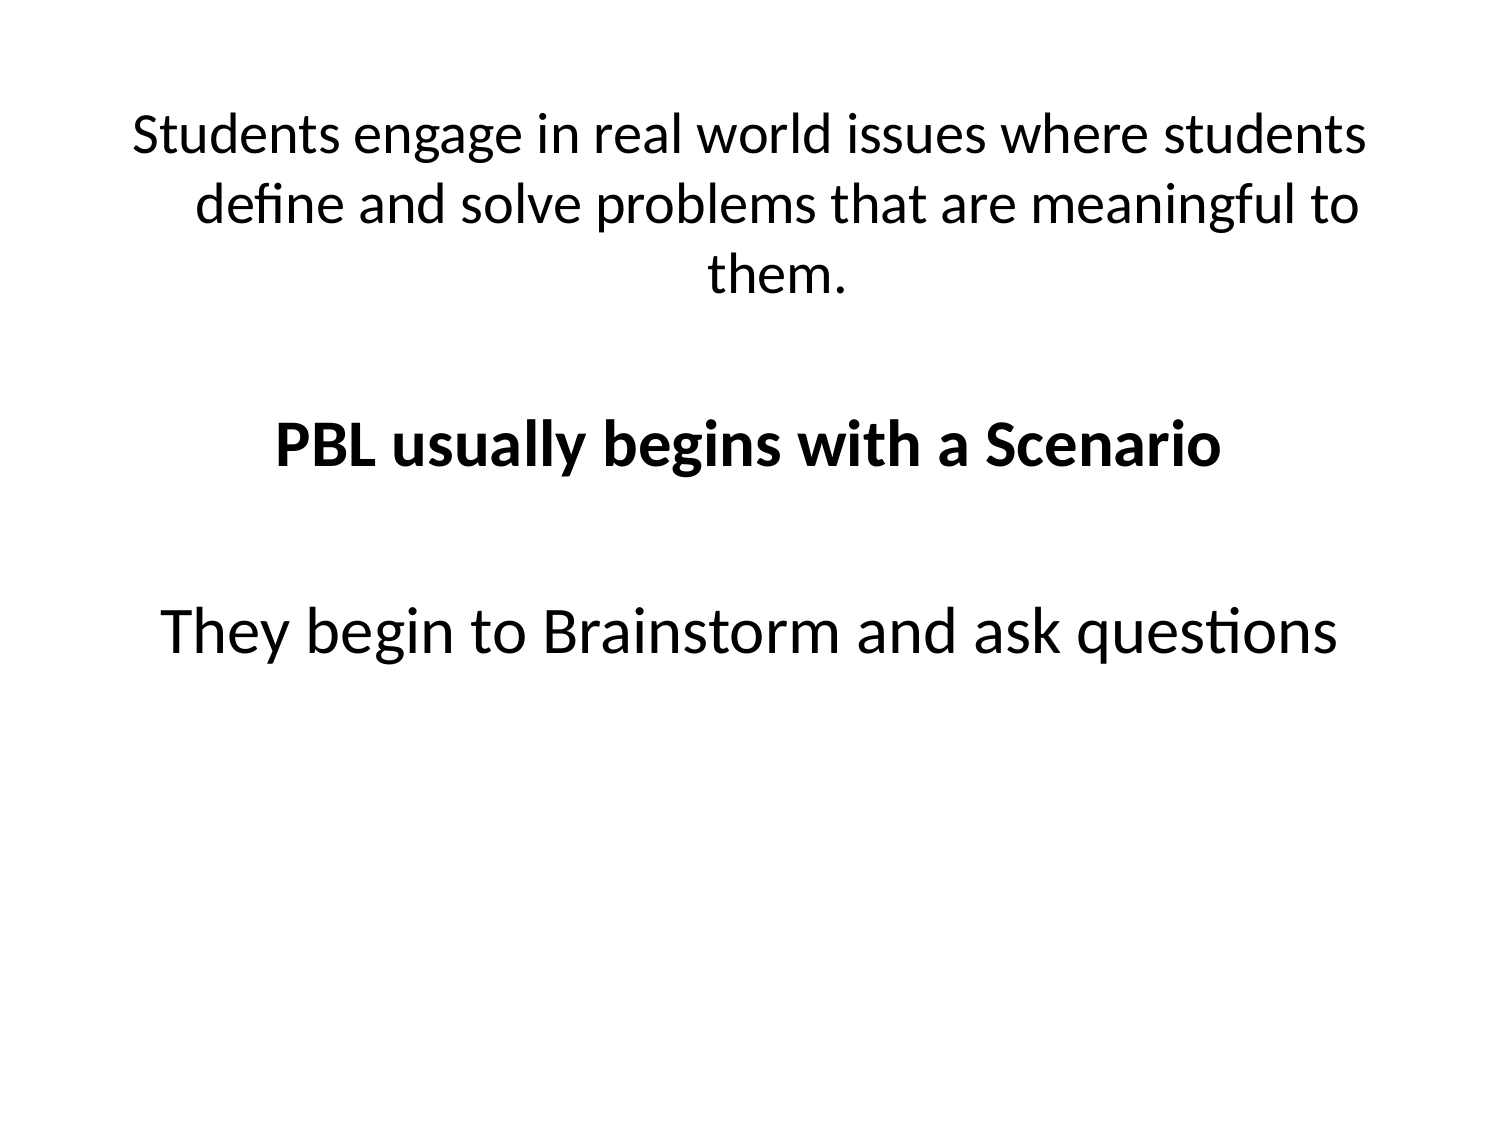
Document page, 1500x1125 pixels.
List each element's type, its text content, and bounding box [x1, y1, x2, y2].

list Students engage in real world issues where students define and solve problems that are meaningful to them. PBL usually begins with a Scenario They begin to Brainstorm and ask questions [75, 87, 1425, 475]
